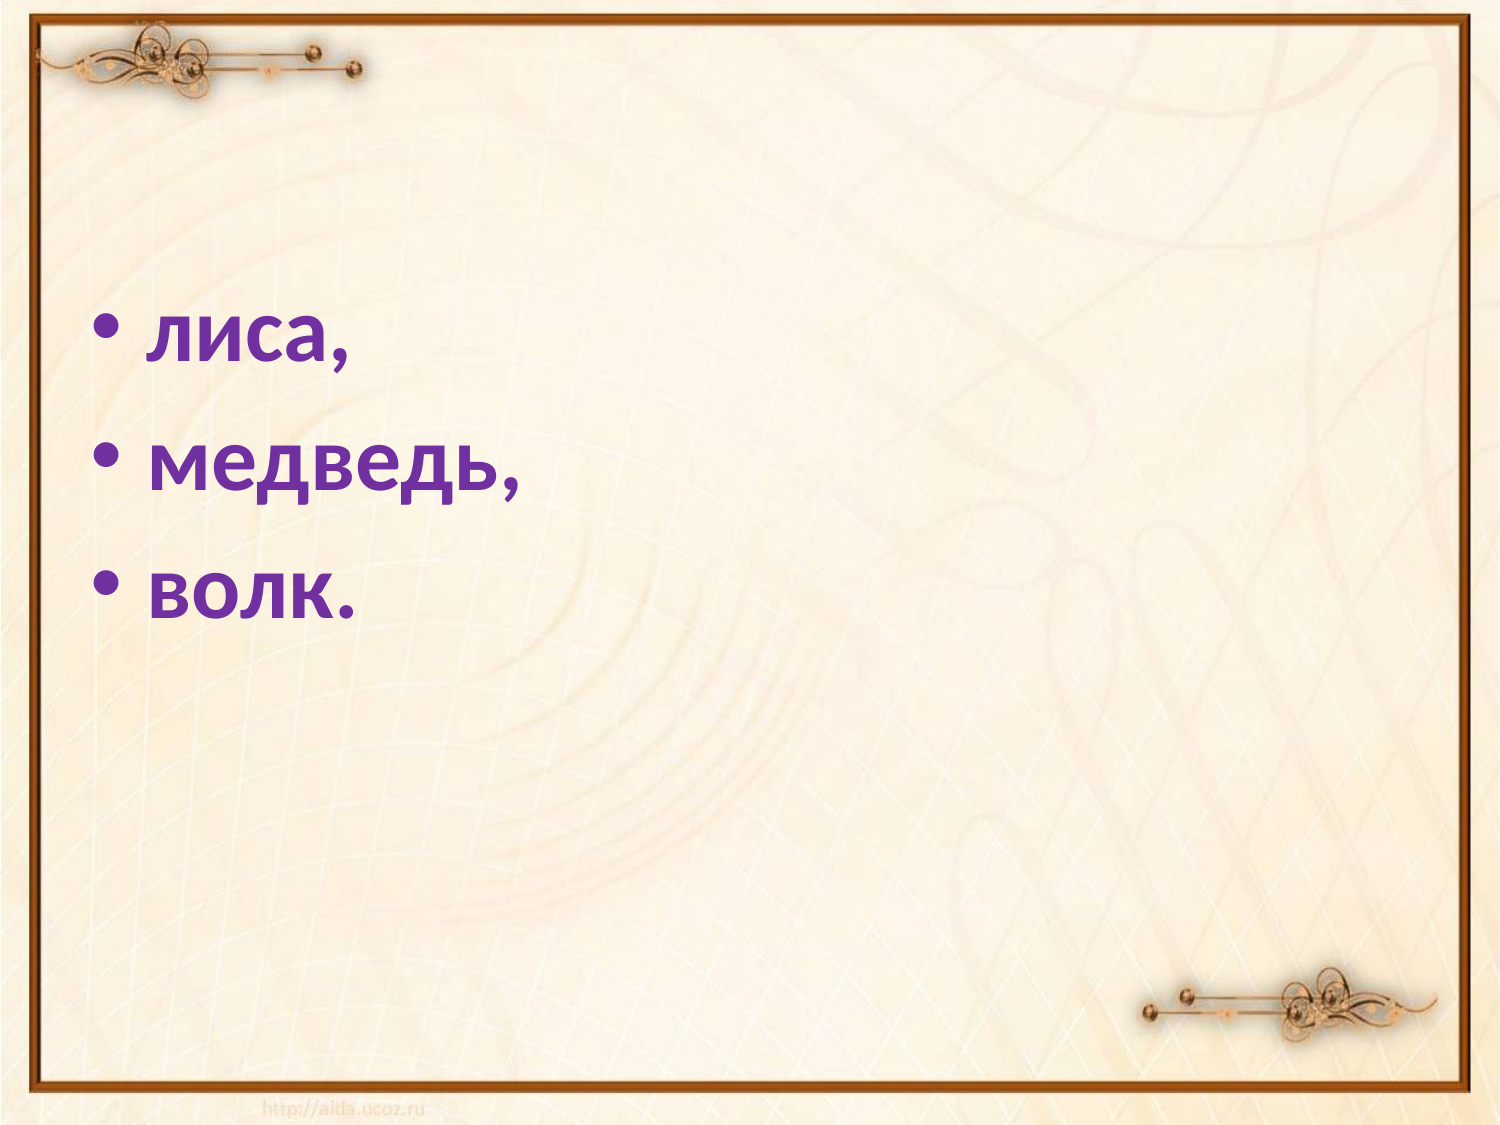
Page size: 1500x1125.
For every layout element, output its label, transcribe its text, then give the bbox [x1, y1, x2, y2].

picture [0, 0, 1500, 1125]
list лиса, медведь, волк. [75, 262, 1425, 1005]
